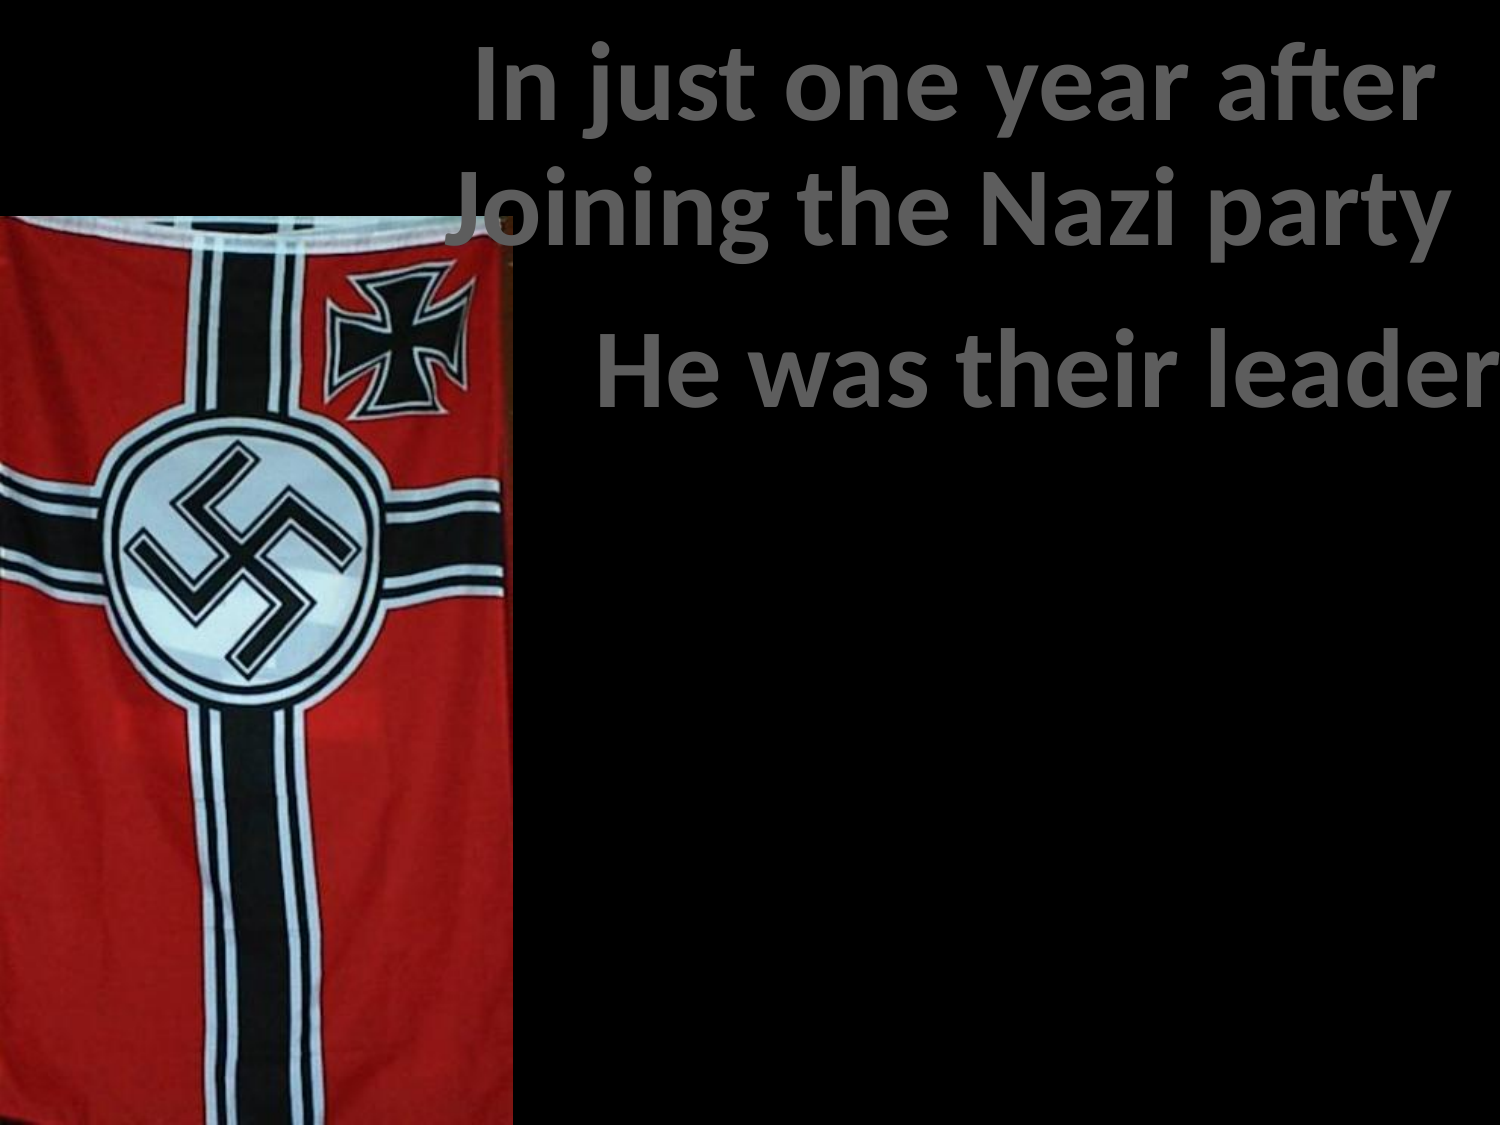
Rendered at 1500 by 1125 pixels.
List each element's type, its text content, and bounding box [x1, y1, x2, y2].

text_box In just one year after [455, 0, 1480, 124]
picture [0, 215, 513, 1125]
text_box Joining the Nazi party [429, 124, 1495, 275]
text_box He was their leader [579, 287, 1500, 438]
